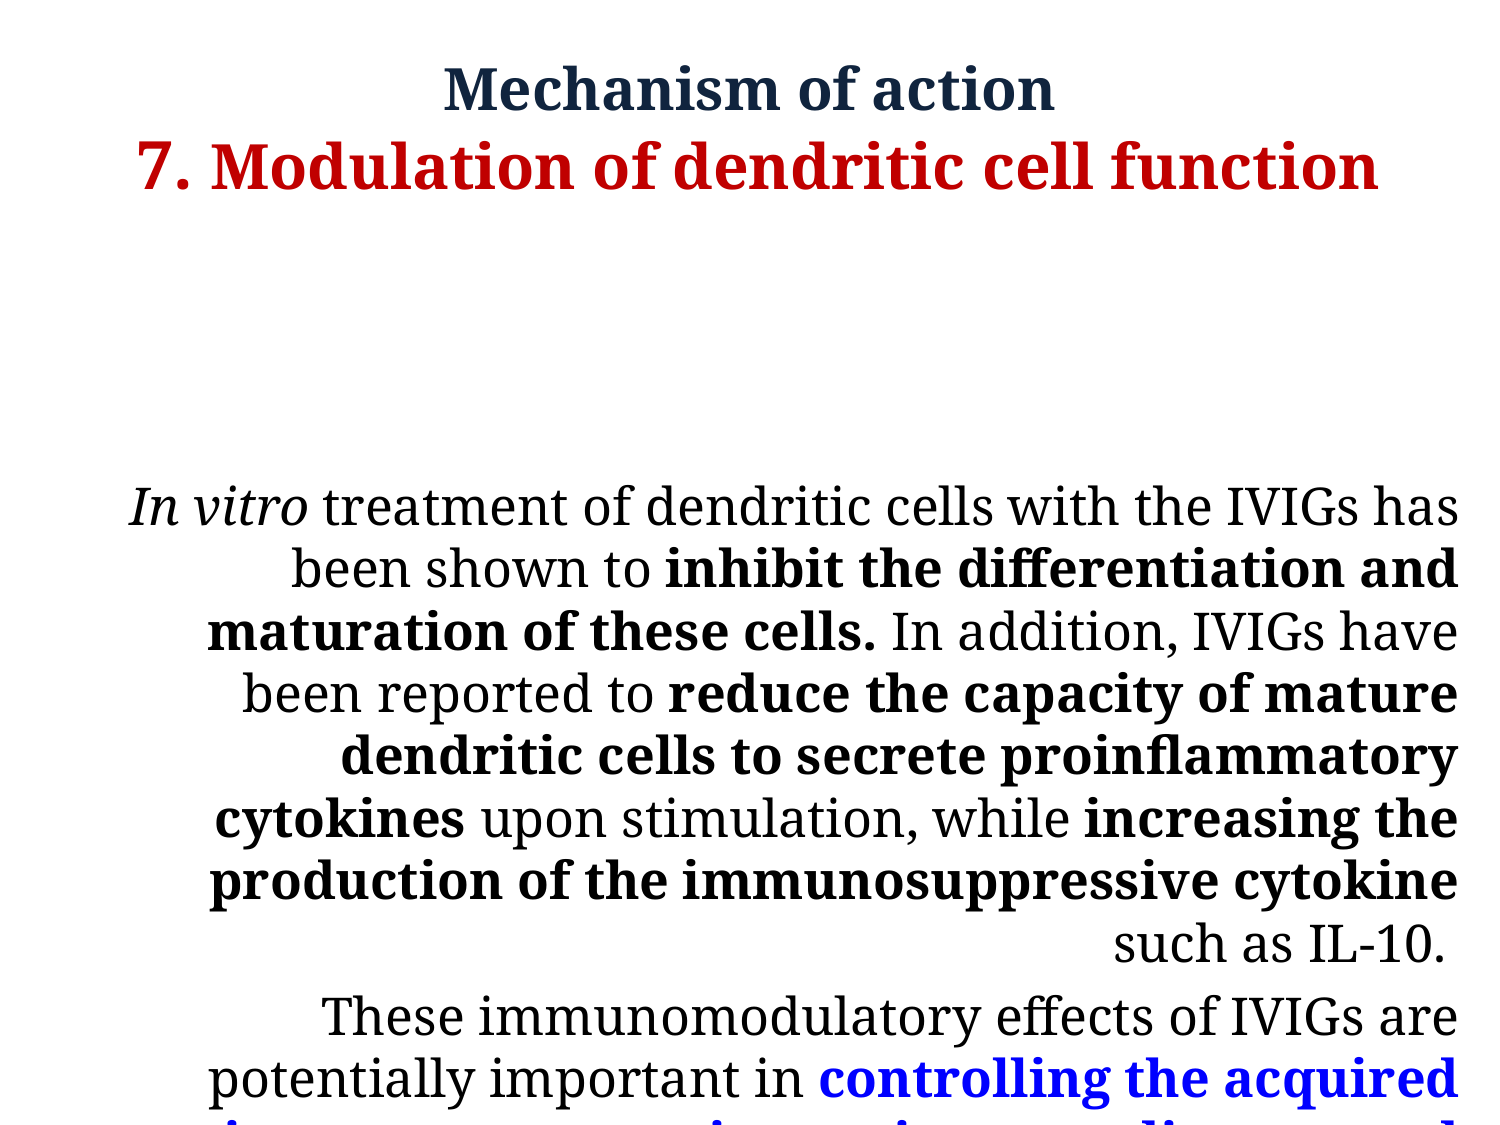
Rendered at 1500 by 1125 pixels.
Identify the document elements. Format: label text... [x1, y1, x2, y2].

list In vitro treatment of dendritic cells with the IVIGs has been shown to inhibit the differentiation and maturation of these cells. In addition, IVIGs have been reported to reduce the capacity of mature dendritic cells to secrete proinflammatory cytokines upon stimulation, while increasing the production of the immunosuppressive cytokine such as IL-10. These immunomodulatory effects of IVIGs are potentially important in controlling the acquired immune response in autoimmune diseases and organ transplantation. [50, 375, 1475, 1125]
title Mechanism of action 7. Modulation of dendritic cell function [75, 45, 1425, 233]
